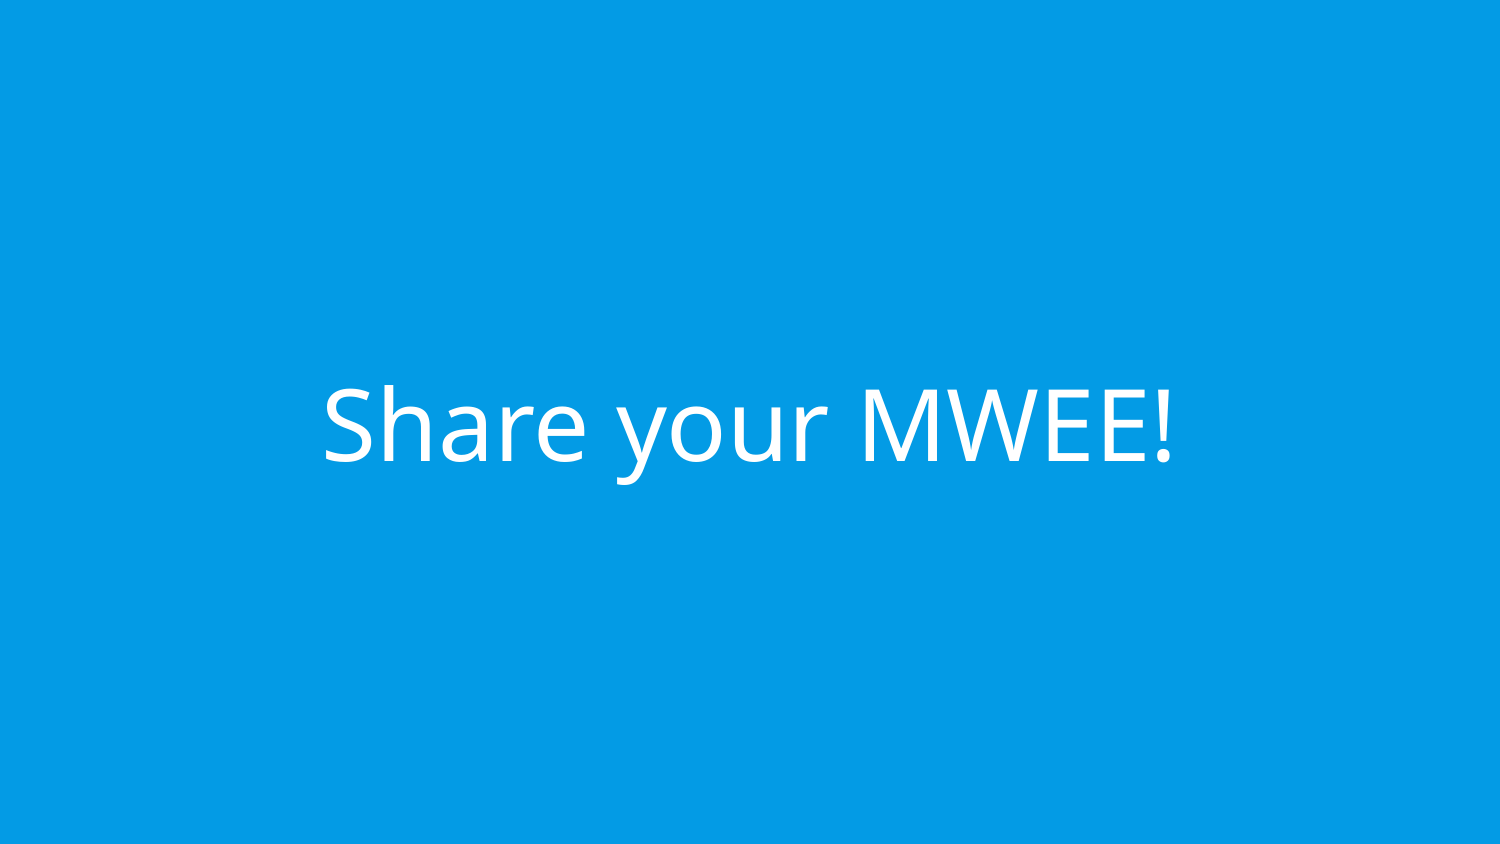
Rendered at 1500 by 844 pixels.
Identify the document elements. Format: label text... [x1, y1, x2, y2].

title Share your MWEE! [51, 352, 1449, 491]
